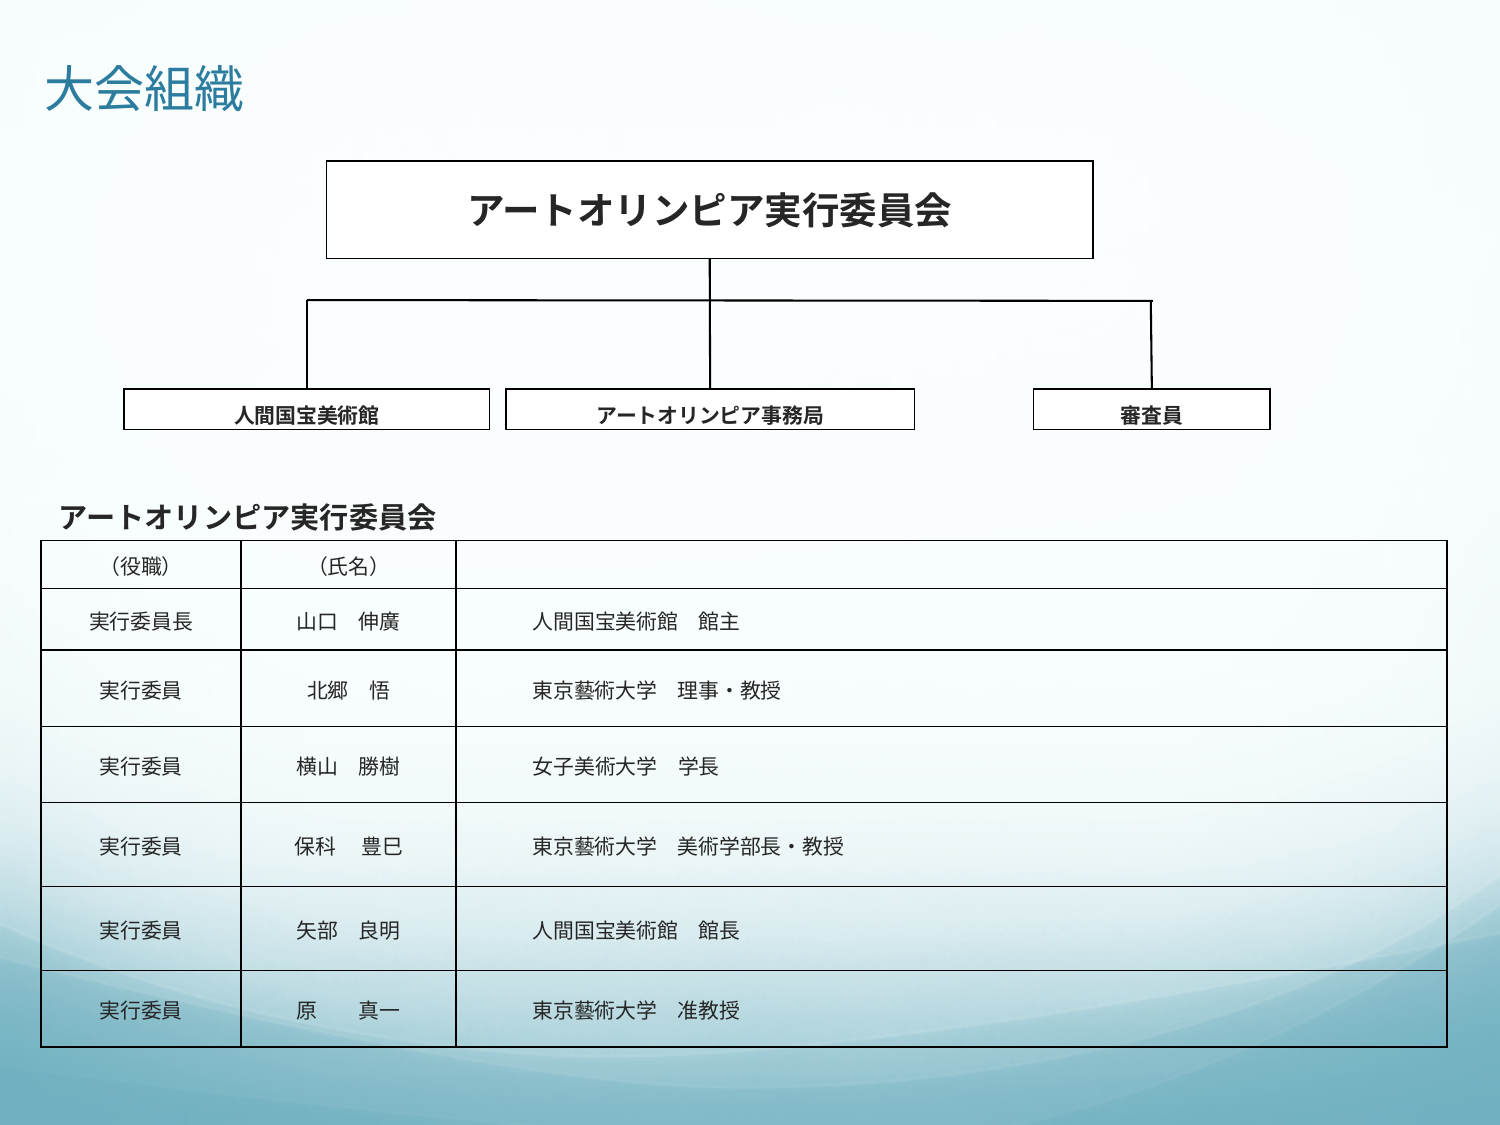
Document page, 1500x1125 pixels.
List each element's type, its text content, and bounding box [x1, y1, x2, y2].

title 大会組織 [29, 30, 366, 126]
table_cell 山口 伸廣 [242, 589, 455, 649]
table_cell 保科 豊巳 [242, 803, 455, 886]
table_cell 矢部 良明 [242, 887, 455, 970]
table_cell 女子美術大学 学長 [457, 727, 1446, 802]
table_cell 人間国宝美術館 館長 [457, 887, 1446, 970]
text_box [123, 160, 1271, 430]
table_cell 実行委員 [42, 803, 240, 886]
table_cell 横山 勝樹 [242, 727, 455, 802]
table_cell 原 真一 [242, 971, 455, 1046]
table_cell 北郷 悟 [242, 651, 455, 726]
table_cell 東京藝術大学 理事・教授 [457, 651, 1446, 726]
table_cell 人間国宝美術館 館主 [457, 589, 1446, 649]
table_cell 実行委員 [42, 887, 240, 970]
table_cell 実行委員 [42, 727, 240, 802]
text_box アートオリンピア実行委員会 [43, 491, 452, 540]
table_header （役職） [42, 541, 240, 588]
table_header [457, 541, 1446, 588]
table_cell 実行委員長 [42, 589, 240, 649]
table_cell 実行委員 [42, 971, 240, 1046]
table_cell 実行委員 [42, 651, 240, 726]
table_cell 東京藝術大学 美術学部長・教授 [457, 803, 1446, 886]
table_header （氏名） [242, 541, 455, 588]
table_cell 東京藝術大学 准教授 [457, 971, 1446, 1046]
